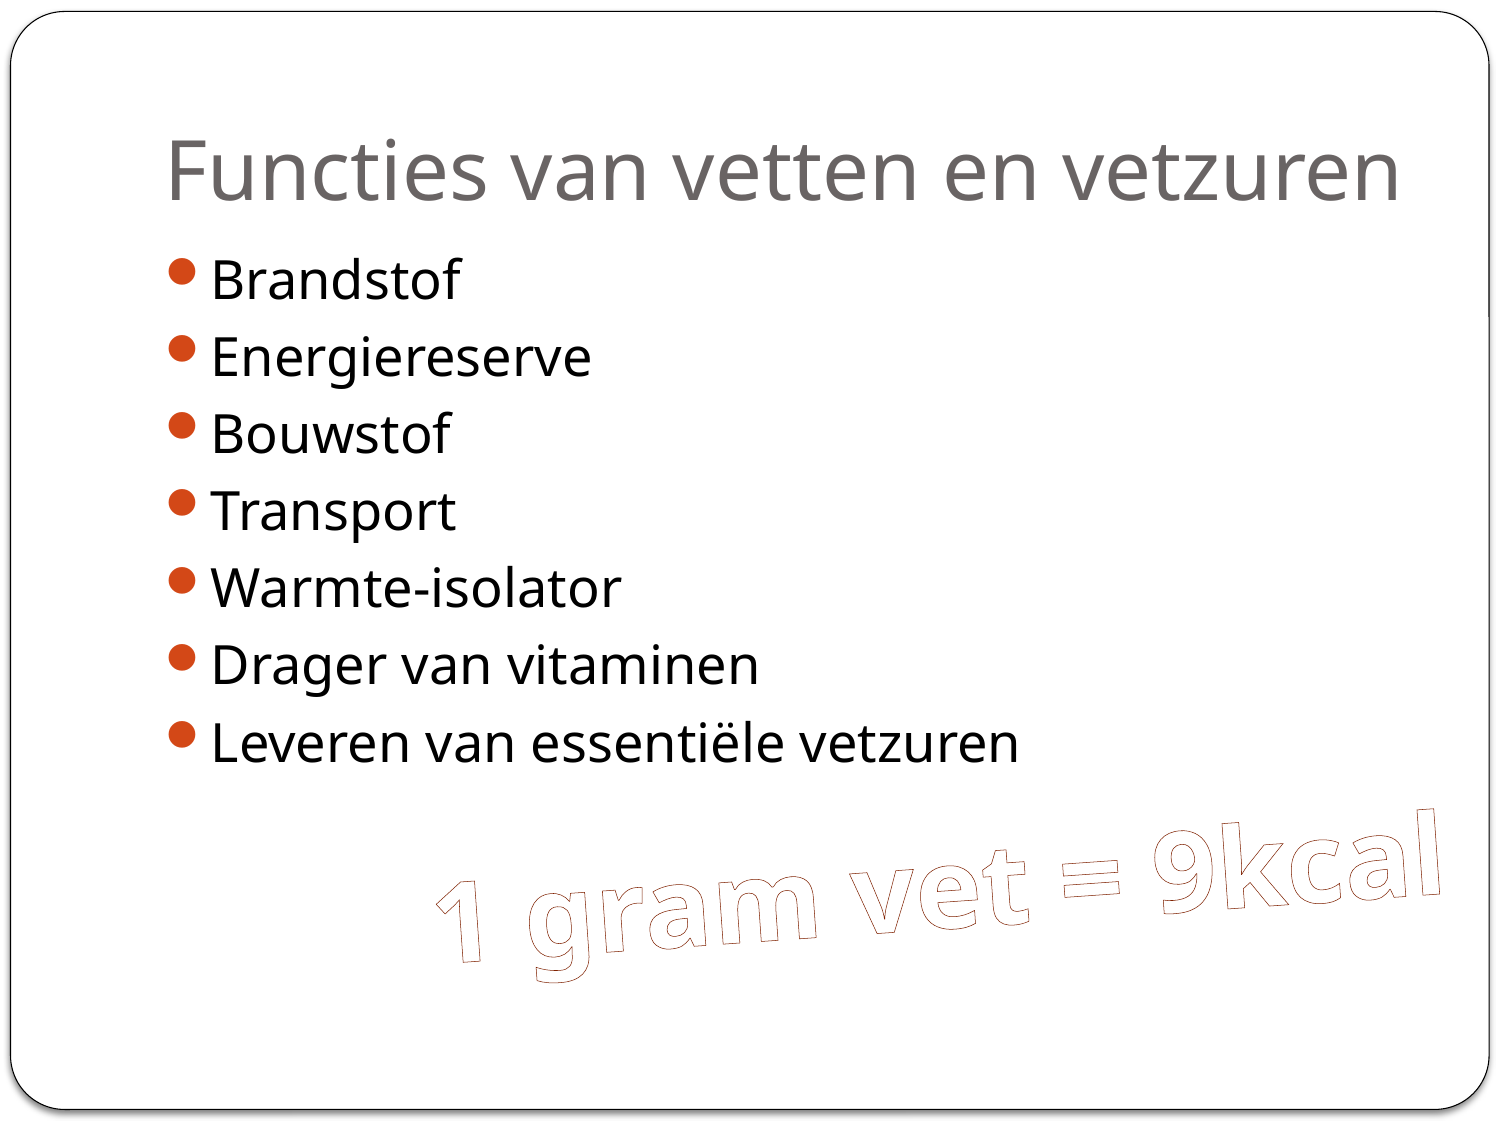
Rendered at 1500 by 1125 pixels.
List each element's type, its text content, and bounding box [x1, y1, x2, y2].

title Functies van vetten en vetzuren [150, 45, 1425, 233]
text_box 1 gram vet = 9kcal [410, 770, 1495, 996]
list Brandstof Energiereserve Bouwstof Transport ( Warmte-isolator (of stoten) Drager van vitaminen ( Leveren van essentiële vetzuren. [150, 237, 1500, 1059]
